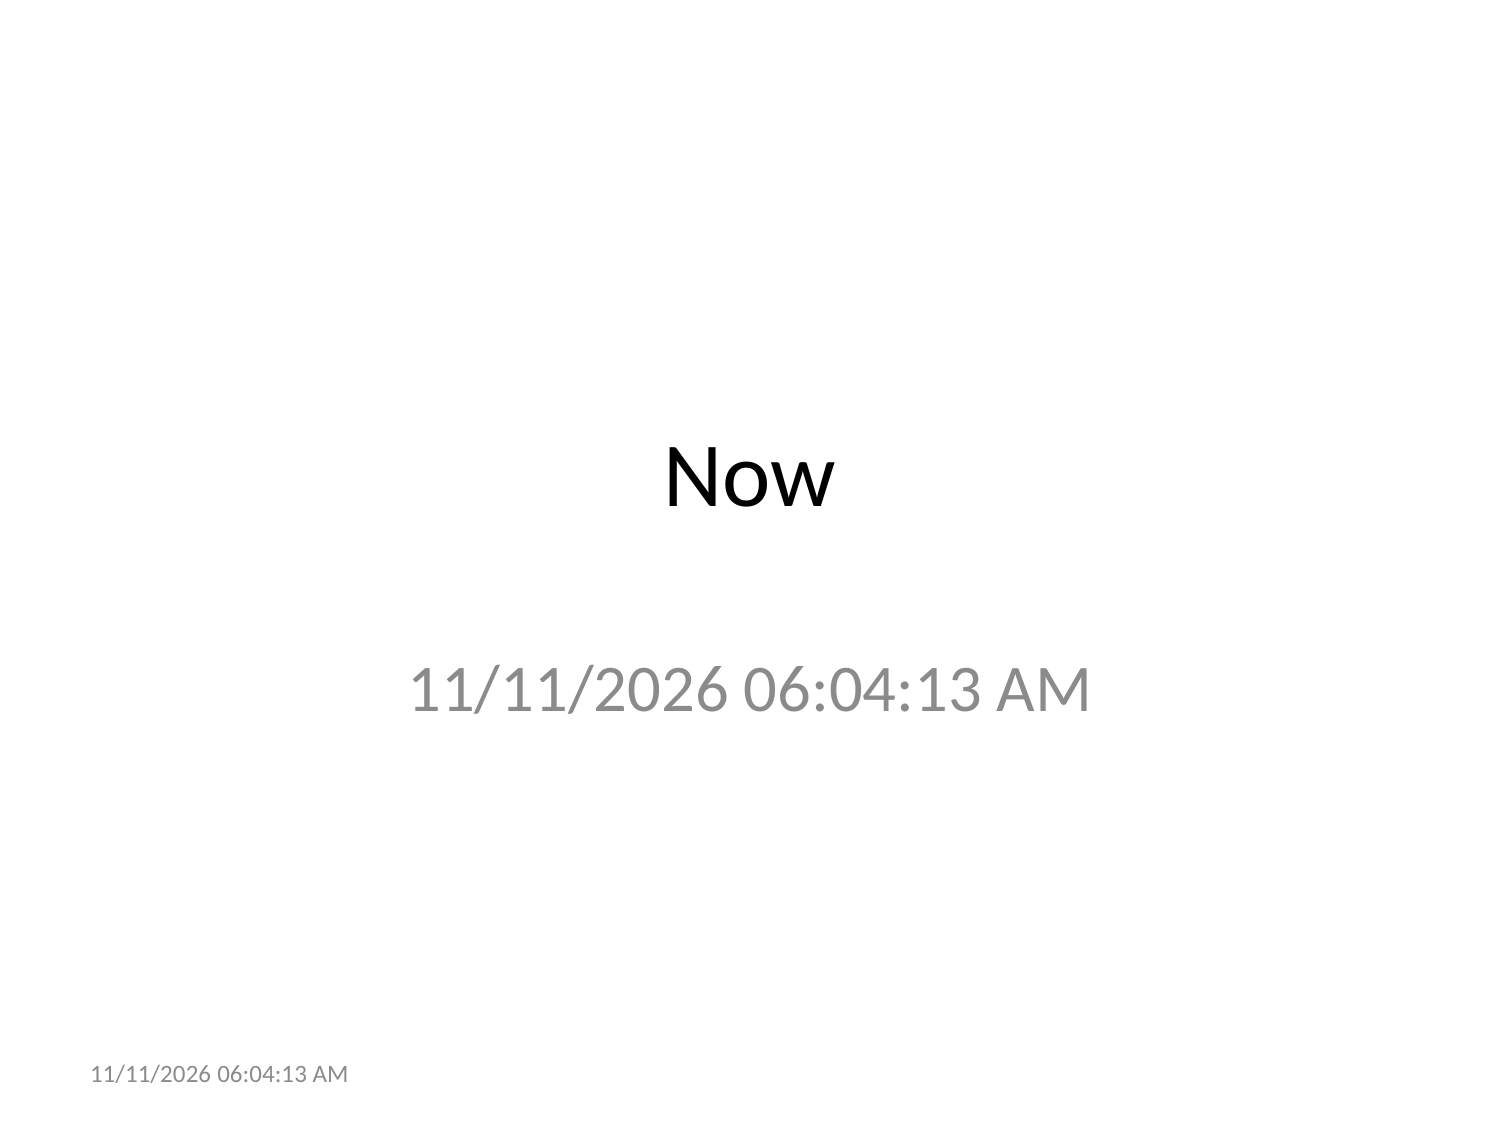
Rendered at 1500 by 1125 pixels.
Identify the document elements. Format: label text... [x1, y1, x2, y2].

subtitle 2011-12-19 10:20:04 AM [225, 637, 1275, 925]
title Now [112, 349, 1388, 591]
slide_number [75, 1042, 425, 1103]
